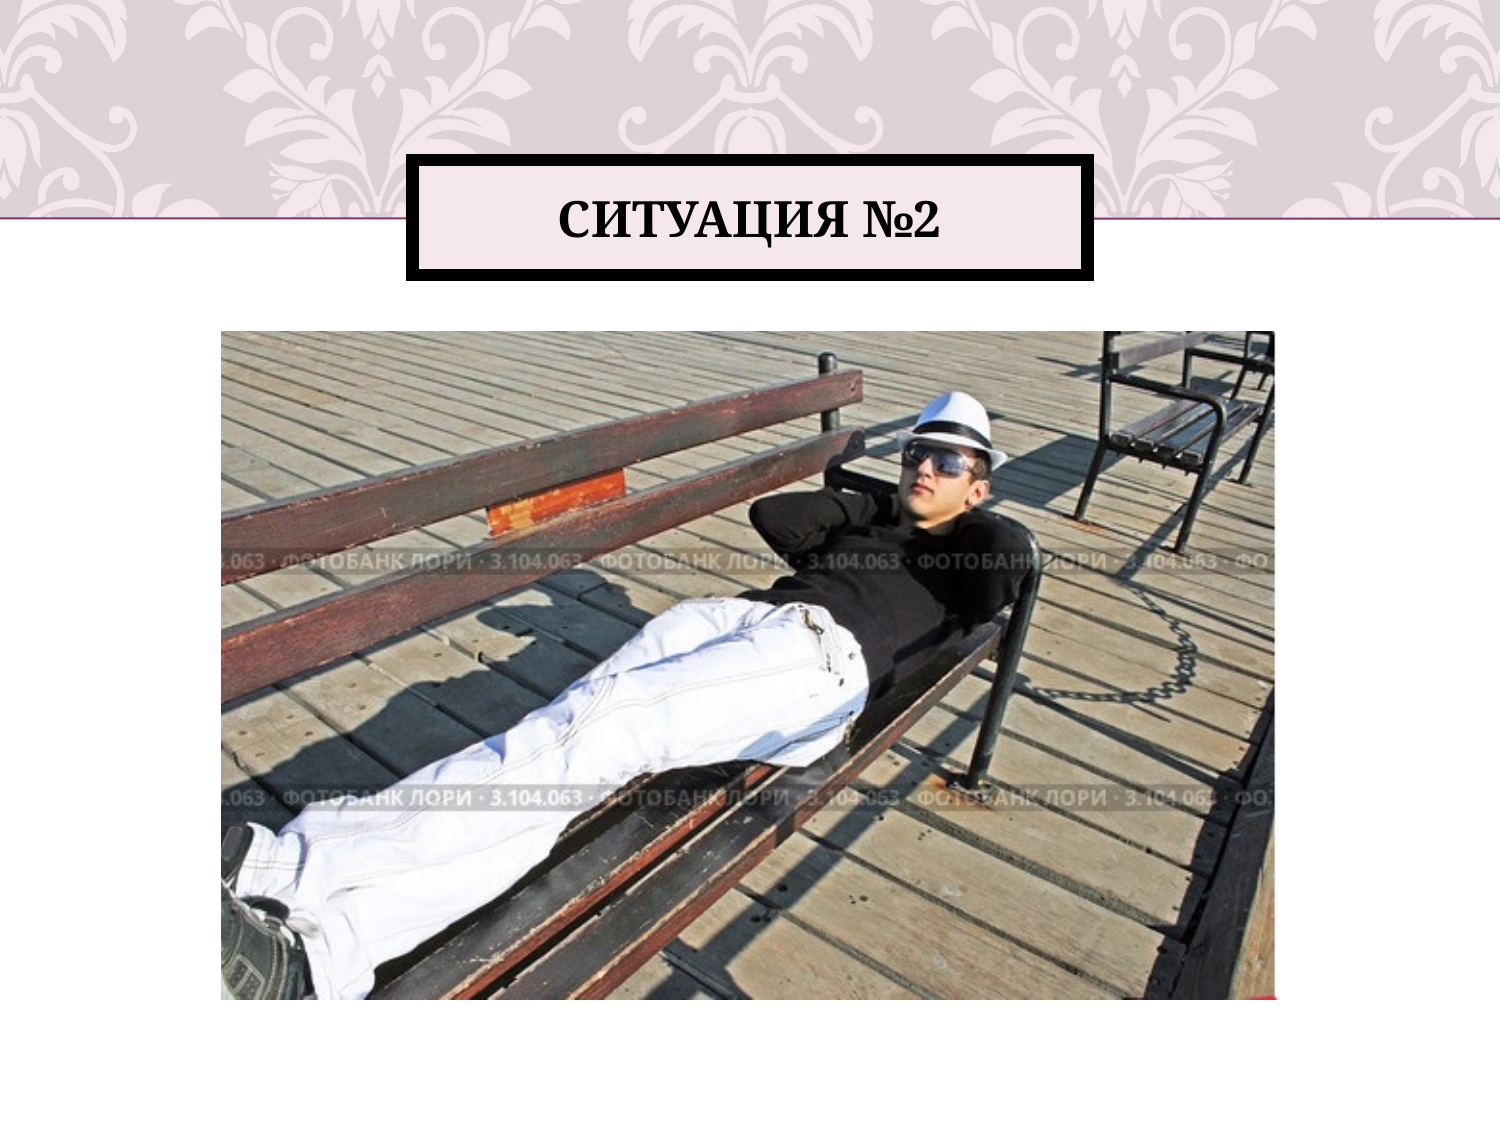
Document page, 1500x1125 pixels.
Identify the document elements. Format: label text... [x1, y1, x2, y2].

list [221, 331, 1279, 1001]
title Ситуация №2 [406, 154, 1094, 281]
